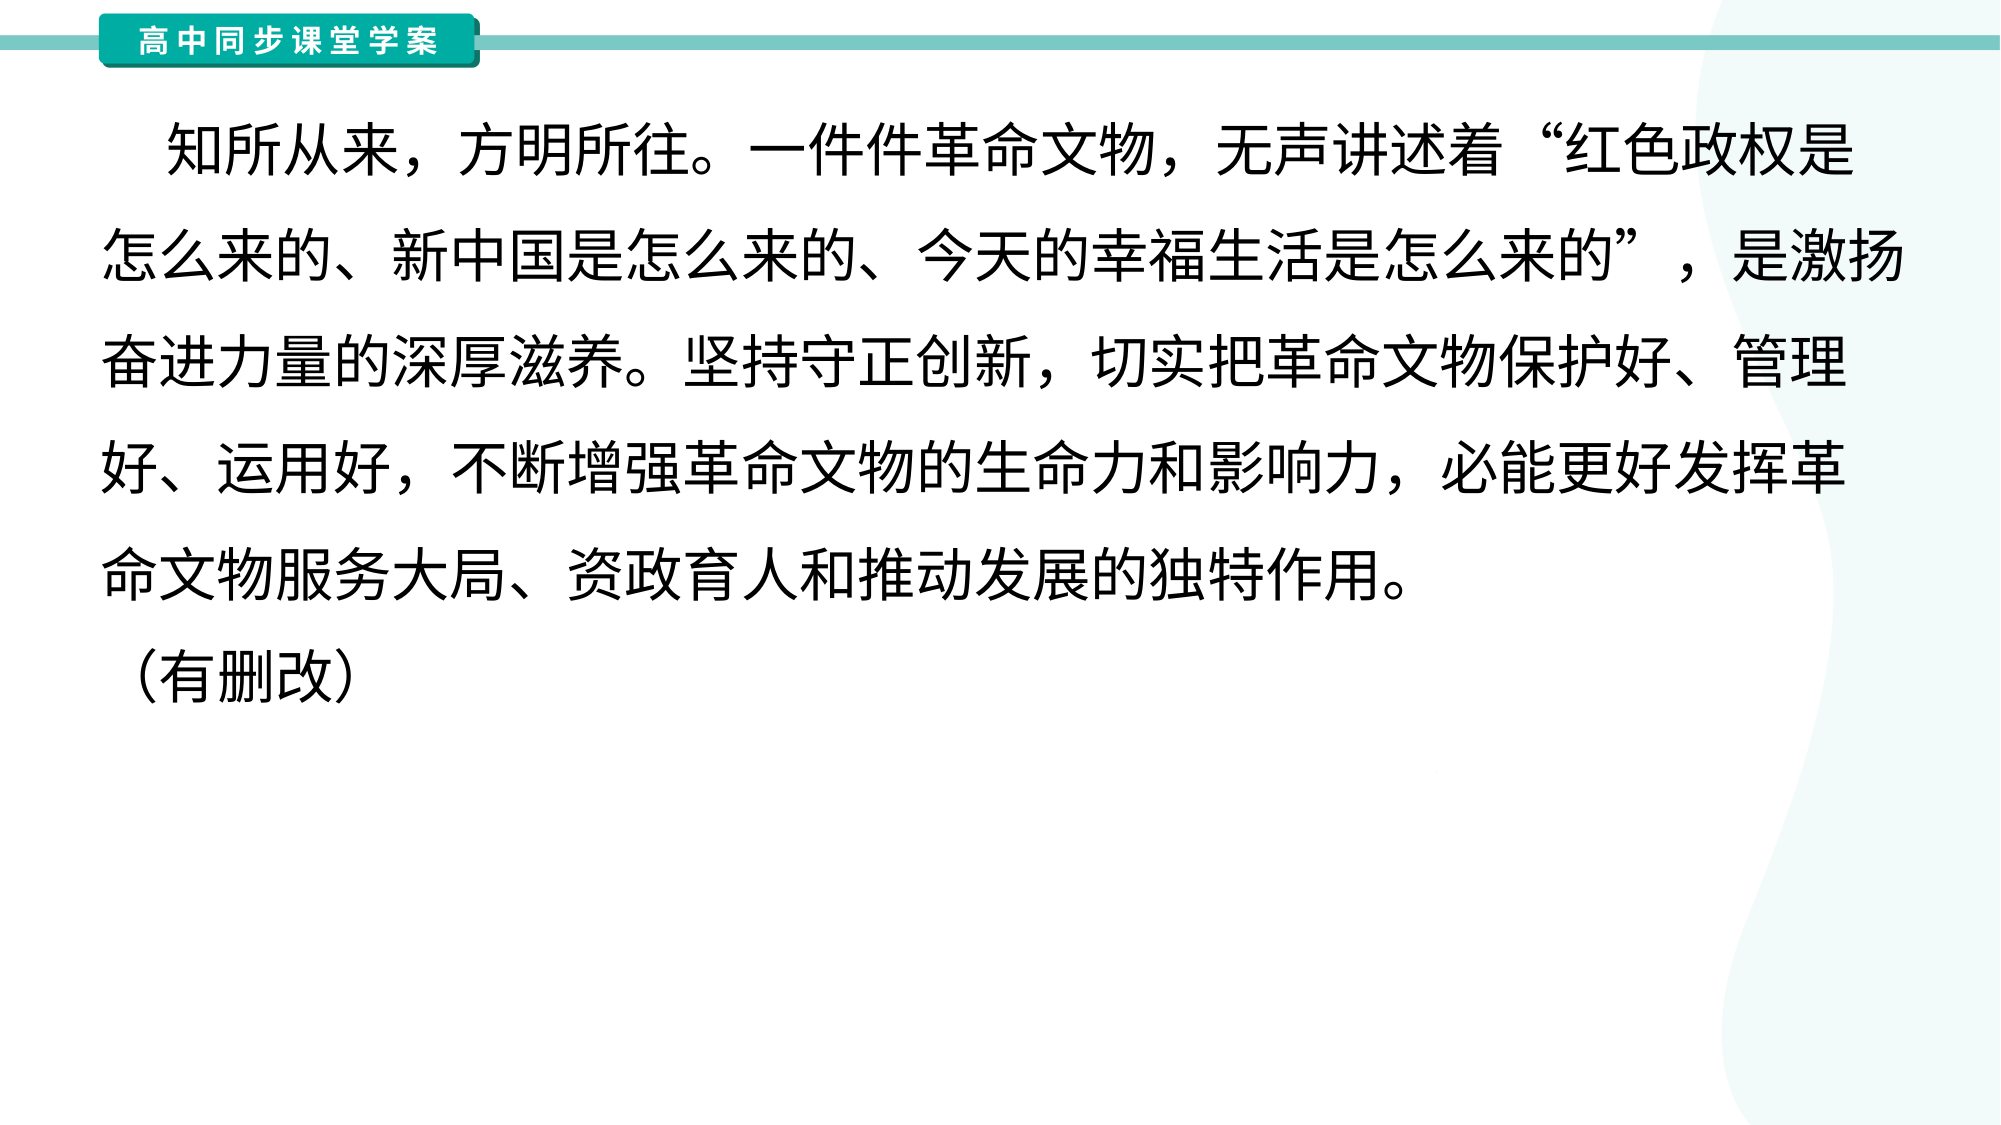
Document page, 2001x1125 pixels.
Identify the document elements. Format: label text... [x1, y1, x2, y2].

text_box 知所从来，方明所往。一件件革命文物，无声讲述着“红色政权是 怎么来的、新中国是怎么来的、今天的幸福生活是怎么来的”，是激扬 奋进力量的深厚滋养。坚持守正创新，切实把革命文物保护好、管理 好、运用好，不断增强革命文物的生命力和影响力，必能更好发挥革 命文物服务大局、资政育人和推动发展的独特作用。 （有删改）#1.9 [100, 76, 1899, 699]
picture [0, 0, 2000, 1125]
